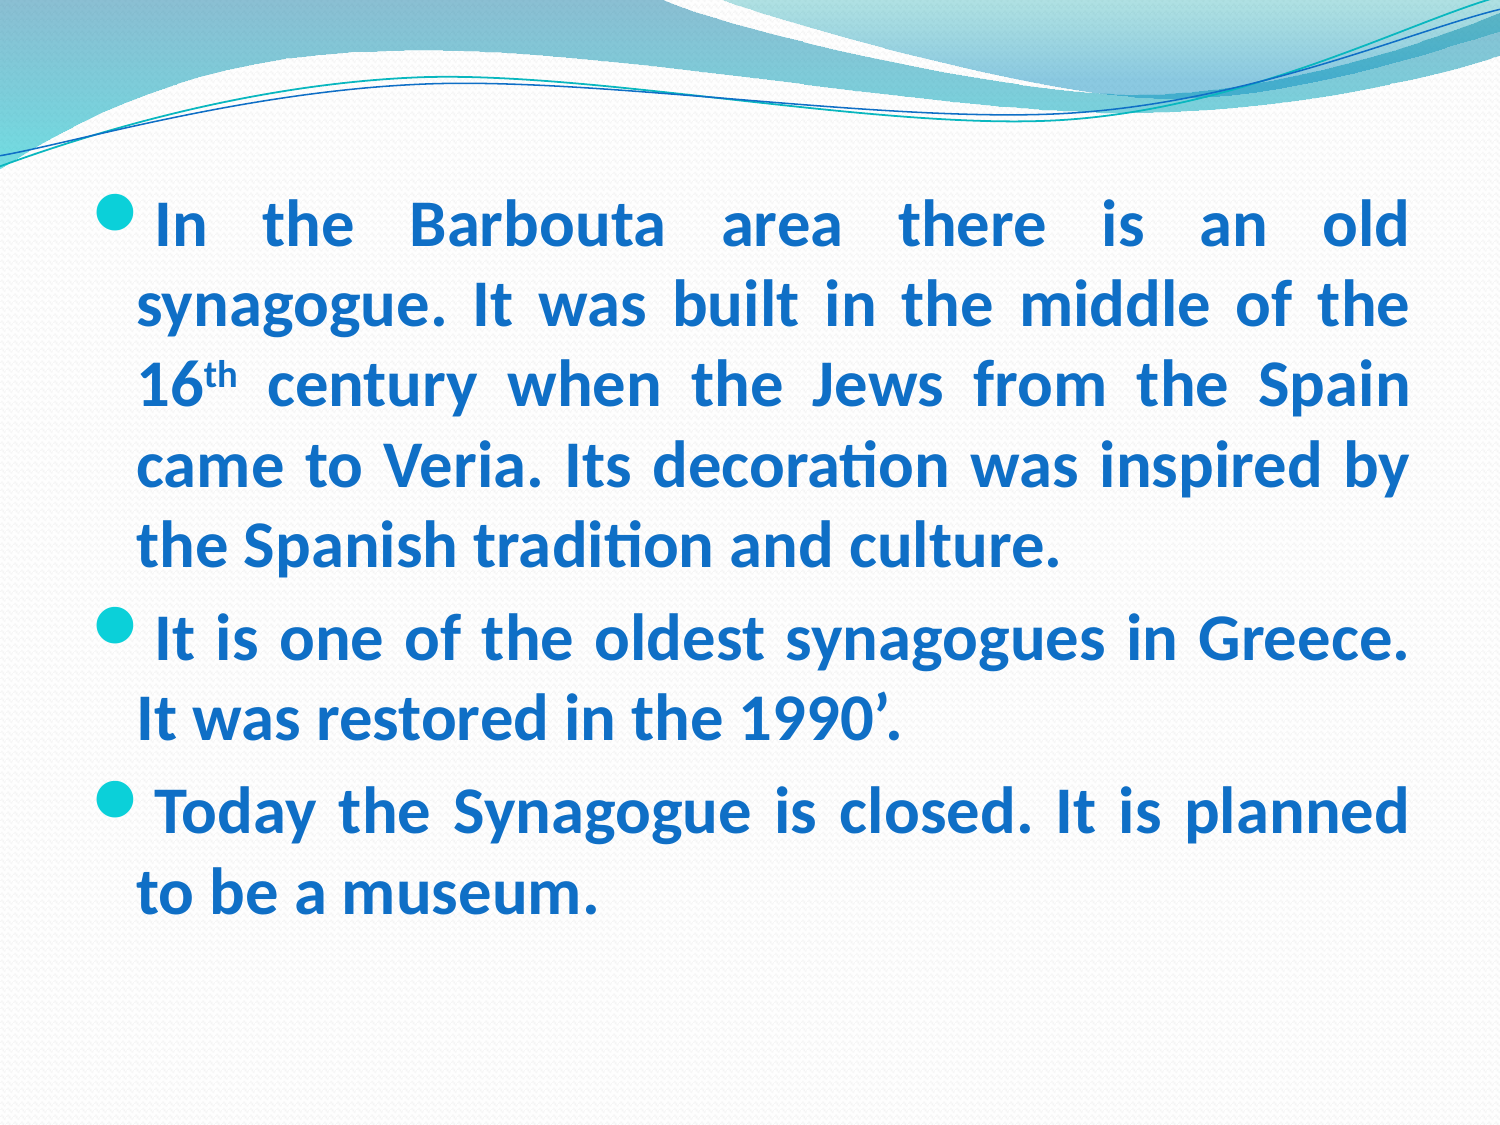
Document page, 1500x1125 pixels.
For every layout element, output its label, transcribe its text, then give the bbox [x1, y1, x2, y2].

list In the Barbouta area there is an old synagogue. It was built in the middle of the 16th century when the Jews from the Spain came to Veria. Its decoration was inspired by the Spanish tradition and culture. It is one of the oldest synagogues in Greece. It was restored in the 1990’. Today the Synagogue is closed. It is planned to be a museum. [76, 172, 1427, 988]
